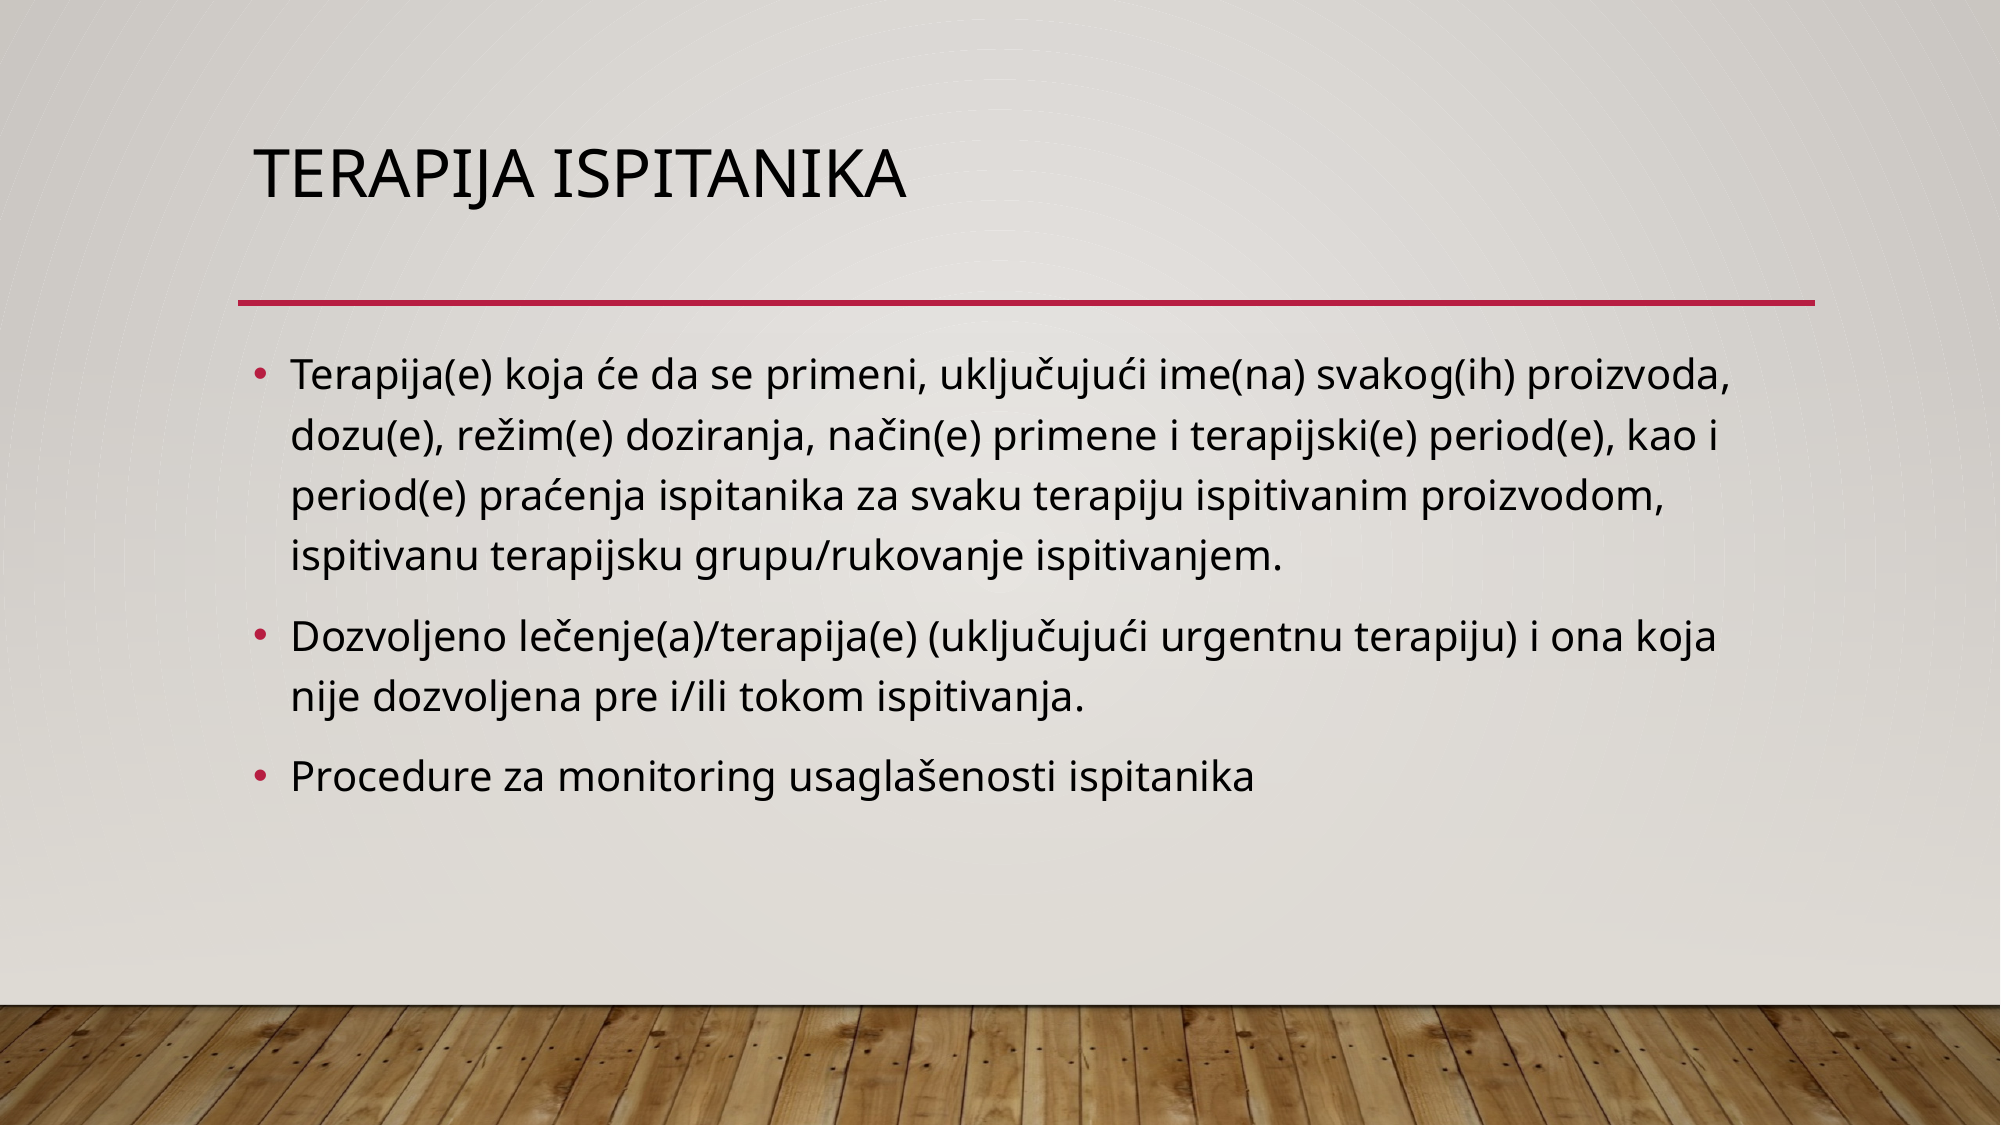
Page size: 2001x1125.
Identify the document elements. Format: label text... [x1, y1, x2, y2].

picture [0, 1005, 2000, 1125]
list Terapija(e) koja će da se primeni, uključujući ime(na) svakog(ih) proizvoda, dozu(e), režim(e) doziranja, način(e) primene i terapijski(e) period(e), kao i period(e) praćenja ispitanika za svaku terapiju ispitivanim proizvodom, ispitivanu terapijsku grupu/rukovanje ispitivanjem. Dozvoljeno lečenje(a)/terapija(e) (uključujući urgentnu terapiju) i ona koja nije dozvoljena pre i/ili tokom ispitivanja. Procedure za monitoring usaglašenosti ispitanika [238, 330, 1814, 897]
title Terapija ispitanika [238, 131, 1814, 305]
